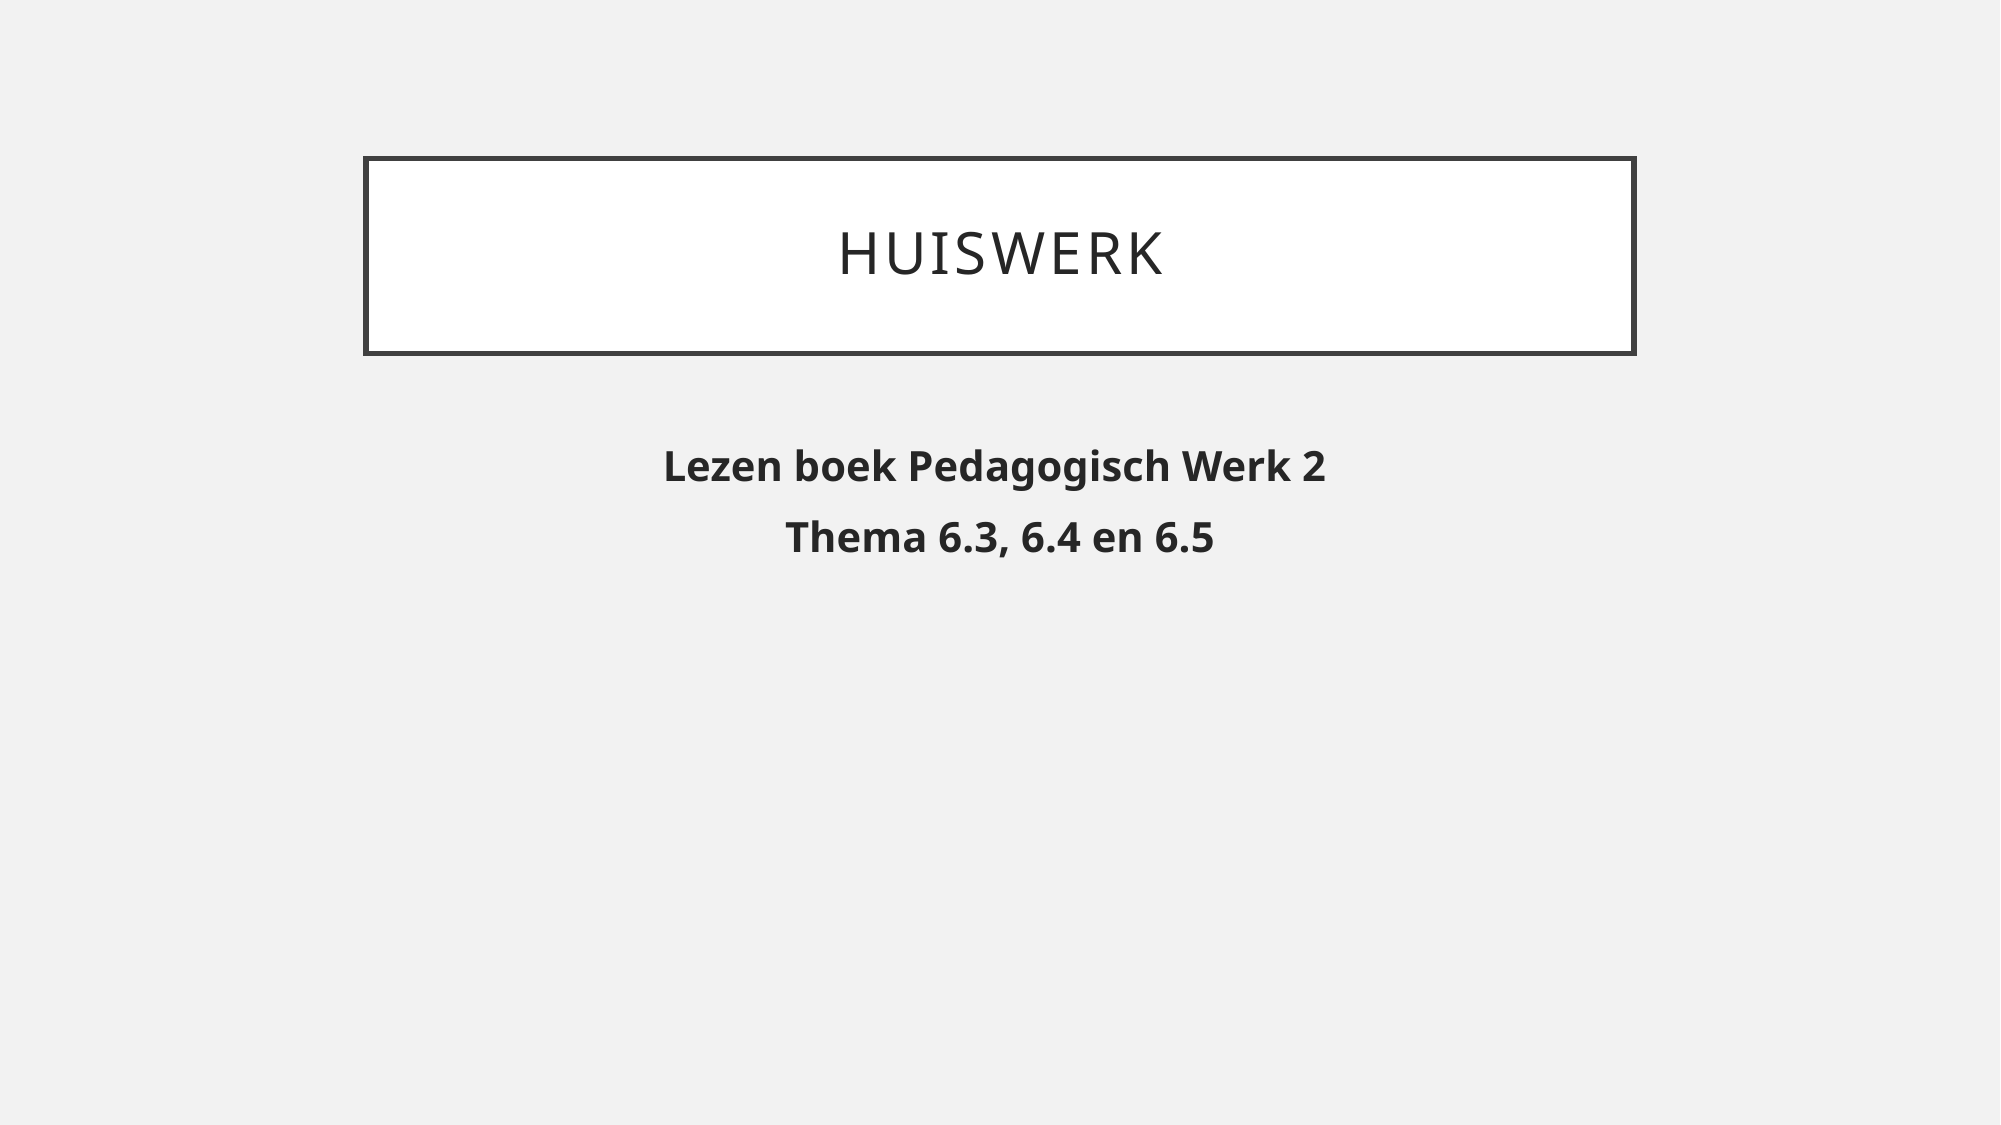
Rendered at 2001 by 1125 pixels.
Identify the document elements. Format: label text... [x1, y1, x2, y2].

title huiswerk [363, 156, 1637, 356]
list Lezen boek Pedagogisch Werk 2 Thema 6.3, 6.4 en 6.5 [366, 432, 1634, 942]
